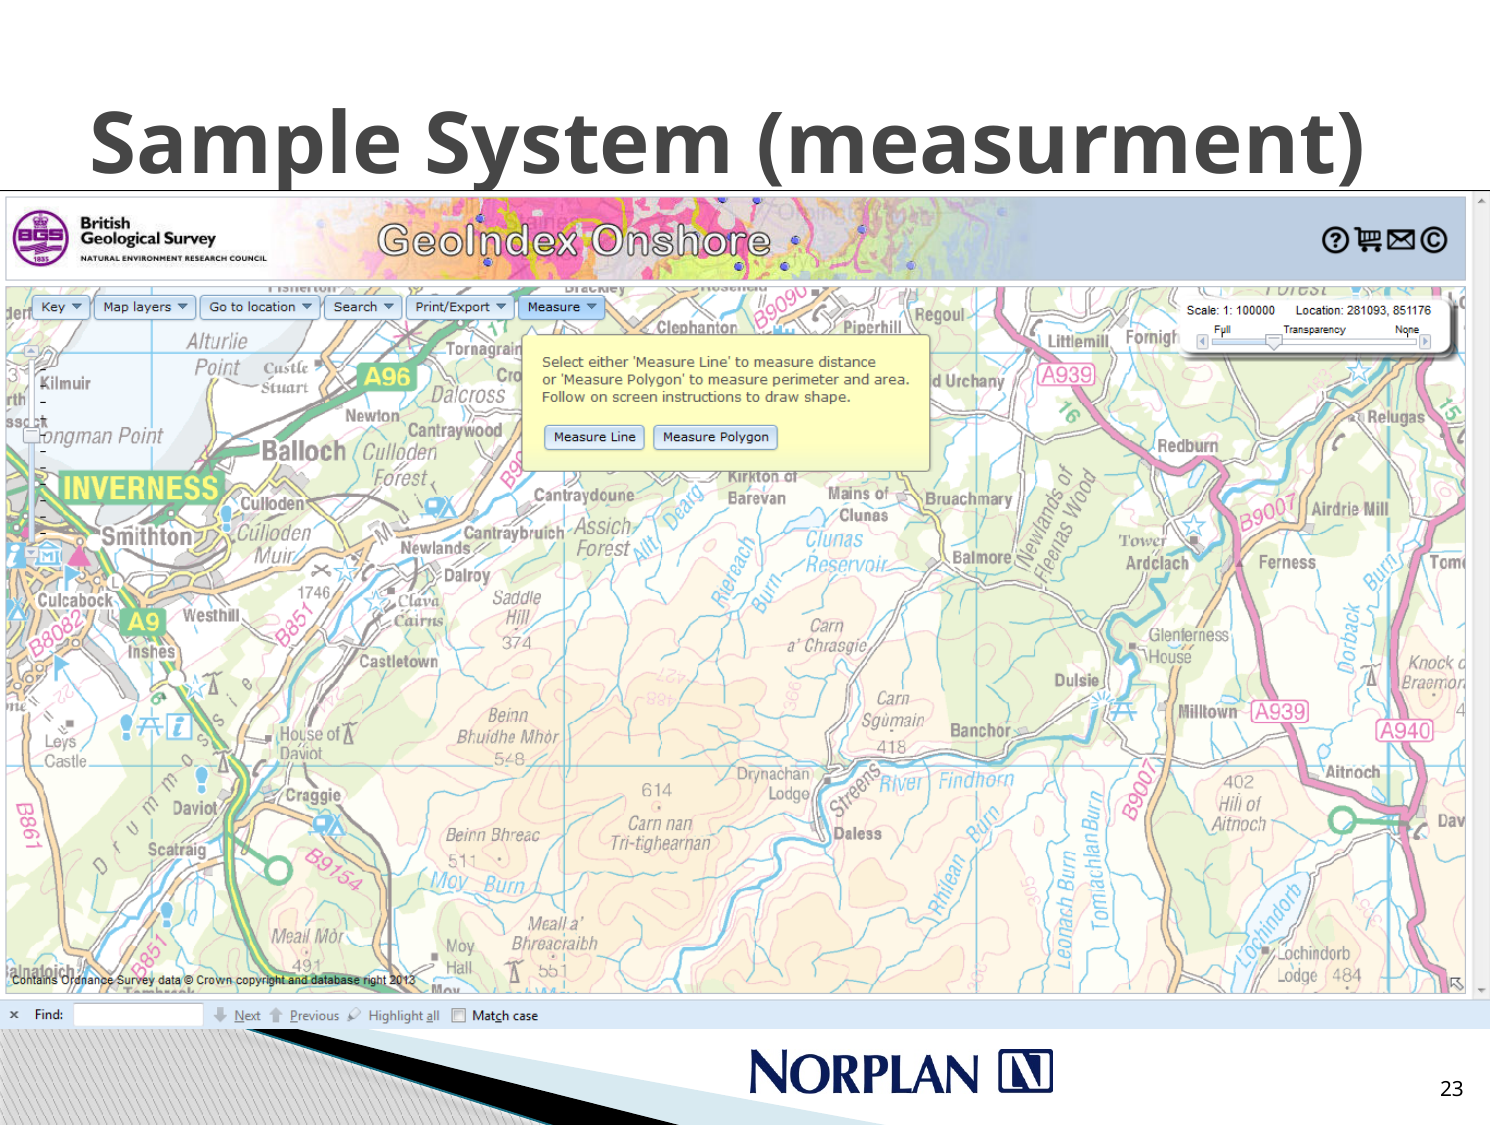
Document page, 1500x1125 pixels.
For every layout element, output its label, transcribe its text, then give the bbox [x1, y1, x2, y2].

picture [0, 190, 1490, 1029]
picture [750, 1049, 1053, 1094]
slide_number 23 [1418, 1051, 1479, 1112]
title Sample System (measurment) [75, 45, 1425, 189]
